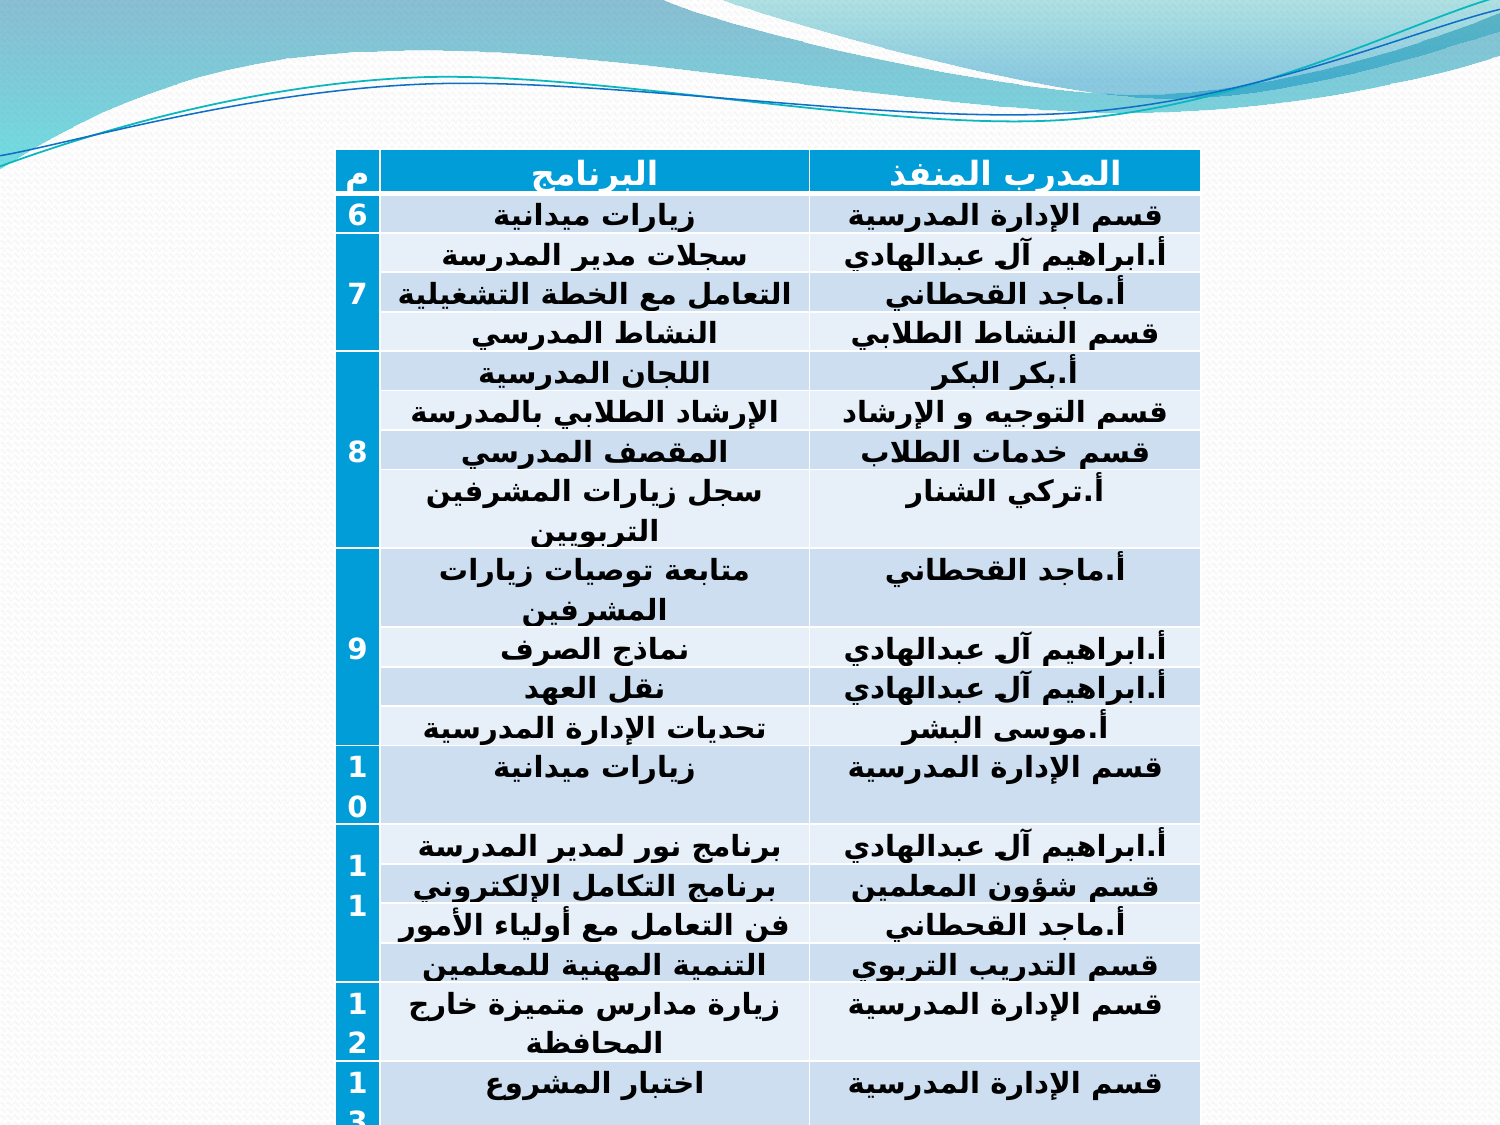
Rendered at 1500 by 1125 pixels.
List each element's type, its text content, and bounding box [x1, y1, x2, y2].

table_cell قسم الإدارة المدرسية [810, 746, 1200, 823]
table_cell قسم التوجيه و الإرشاد [810, 391, 1200, 429]
table_cell قسم التدريب التربوي [810, 944, 1200, 981]
table_cell أ.موسى البشر [810, 707, 1200, 745]
table_cell 13 [336, 1062, 379, 1125]
table_cell أ.ماجد القحطاني [810, 273, 1200, 311]
table_cell النشاط المدرسي [381, 313, 809, 350]
table_cell 11 [336, 825, 379, 981]
table_cell قسم النشاط الطلابي [810, 313, 1200, 350]
table_cell متابعة توصيات زيارات المشرفين [381, 549, 809, 626]
table_cell فن التعامل مع أولياء الأمور [381, 904, 809, 942]
table_cell تحديات الإدارة المدرسية [381, 707, 809, 745]
table_cell أ.بكر البكر [810, 352, 1200, 390]
table_header البرنامج [381, 150, 809, 191]
table_cell قسم شؤون المعلمين [810, 865, 1200, 902]
table_header م [336, 150, 379, 191]
table_cell قسم الإدارة المدرسية [810, 983, 1200, 1060]
table_cell اختبار المشروع [381, 1062, 809, 1125]
table_cell 7 [336, 234, 379, 350]
table_cell اللجان المدرسية [381, 352, 809, 390]
table_cell برنامج نور لمدير المدرسة [381, 825, 809, 863]
table_cell قسم خدمات الطلاب [810, 431, 1200, 469]
table_cell أ.ابراهيم آل عبدالهادي [810, 668, 1200, 705]
table_cell التعامل مع الخطة التشغيلية [381, 273, 809, 311]
table_cell أ.ابراهيم آل عبدالهادي [810, 628, 1200, 666]
table_cell أ.ابراهيم آل عبدالهادي [810, 825, 1200, 863]
table_cell قسم الإدارة المدرسية [810, 1062, 1200, 1125]
table_cell زيارة مدارس متميزة خارج المحافظة [381, 983, 809, 1060]
table_cell برنامج التكامل الإلكتروني [381, 865, 809, 902]
table_cell أ.ابراهيم آل عبدالهادي [810, 234, 1200, 271]
table_cell التنمية المهنية للمعلمين [381, 944, 809, 981]
table_cell المقصف المدرسي [381, 431, 809, 469]
table_cell 10 [336, 746, 379, 823]
table_cell أ.تركي الشنار [810, 470, 1200, 547]
table_cell نقل العهد [381, 668, 809, 705]
table_cell 9 [336, 549, 379, 745]
table_cell 8 [336, 352, 379, 547]
table_cell قسم الإدارة المدرسية [810, 196, 1200, 232]
table_cell زيارات ميدانية [381, 196, 809, 232]
table_cell سجل زيارات المشرفين التربويين [381, 470, 809, 547]
table_cell 12 [336, 983, 379, 1060]
table_cell سجلات مدير المدرسة [381, 234, 809, 271]
table_header المدرب المنفذ [810, 150, 1200, 191]
table_cell أ.ماجد القحطاني [810, 904, 1200, 942]
table_cell زيارات ميدانية [381, 746, 809, 823]
table_cell الإرشاد الطلابي بالمدرسة [381, 391, 809, 429]
table_cell نماذج الصرف [381, 628, 809, 666]
table_cell أ.ماجد القحطاني [810, 549, 1200, 626]
table_cell 6 [336, 196, 379, 232]
